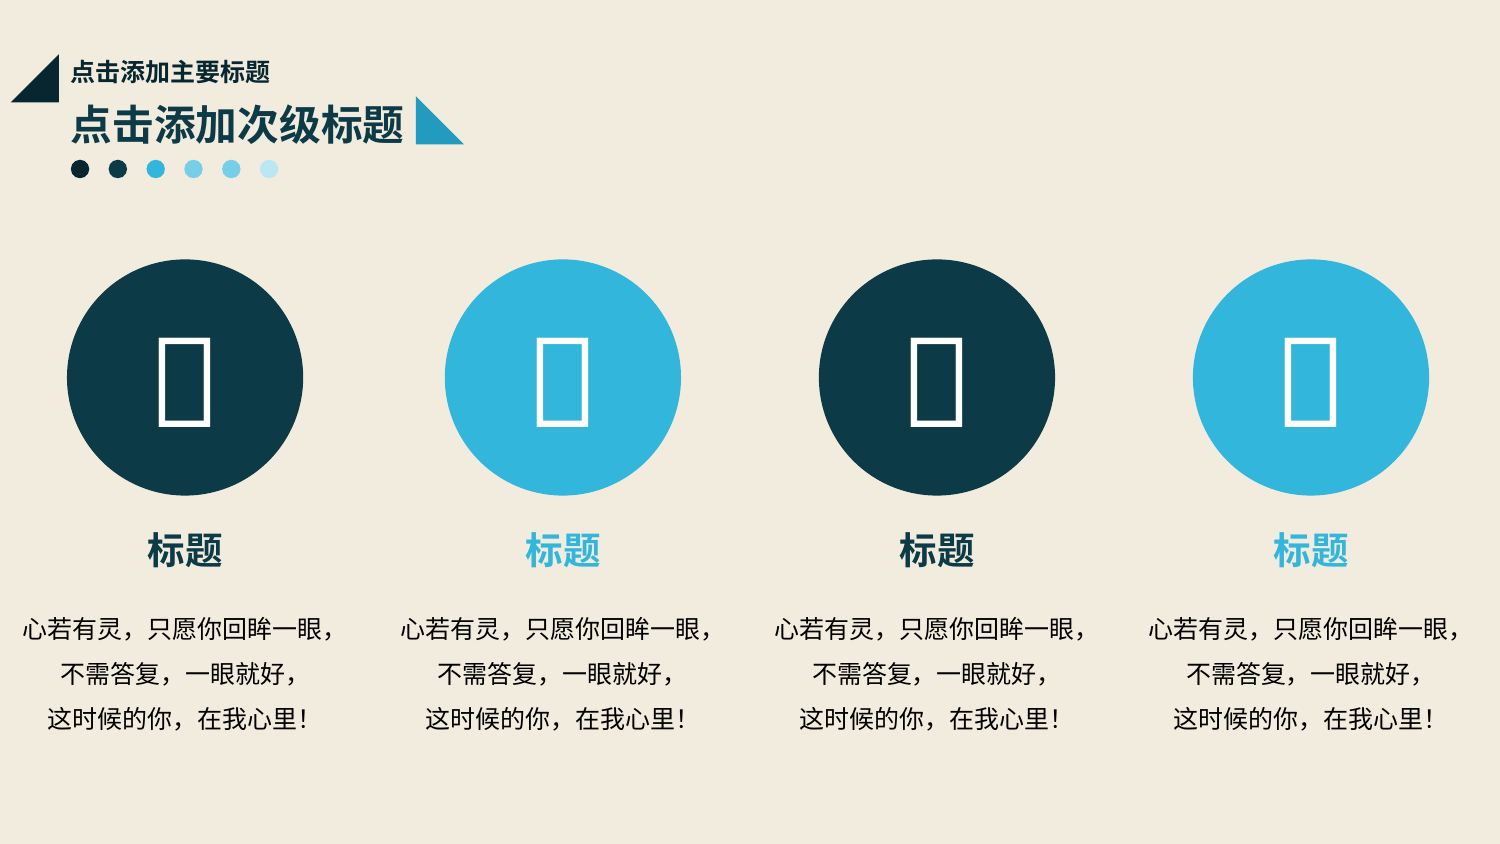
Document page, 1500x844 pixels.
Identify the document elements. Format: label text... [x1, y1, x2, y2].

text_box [10, 48, 465, 179]
text_box 心若有灵，只愿你回眸一眼， 不需答复，一眼就好， 这时候的你，在我心里！ [756, 591, 1118, 741]
text_box 心若有灵，只愿你回眸一眼， 不需答复，一眼就好， 这时候的你，在我心里！ [382, 591, 744, 741]
text_box 标题 [852, 519, 1022, 580]
text_box  [64, 257, 306, 498]
text_box 标题 [478, 519, 648, 580]
text_box 标题 [100, 519, 271, 580]
text_box 心若有灵，只愿你回眸一眼， 不需答复，一眼就好， 这时候的你，在我心里！ [4, 591, 366, 741]
text_box 心若有灵，只愿你回眸一眼， 不需答复，一眼就好， 这时候的你，在我心里！ [1130, 591, 1492, 741]
text_box  [816, 257, 1058, 498]
text_box  [1190, 257, 1432, 498]
text_box 标题 [1226, 519, 1396, 580]
text_box  [442, 257, 684, 498]
